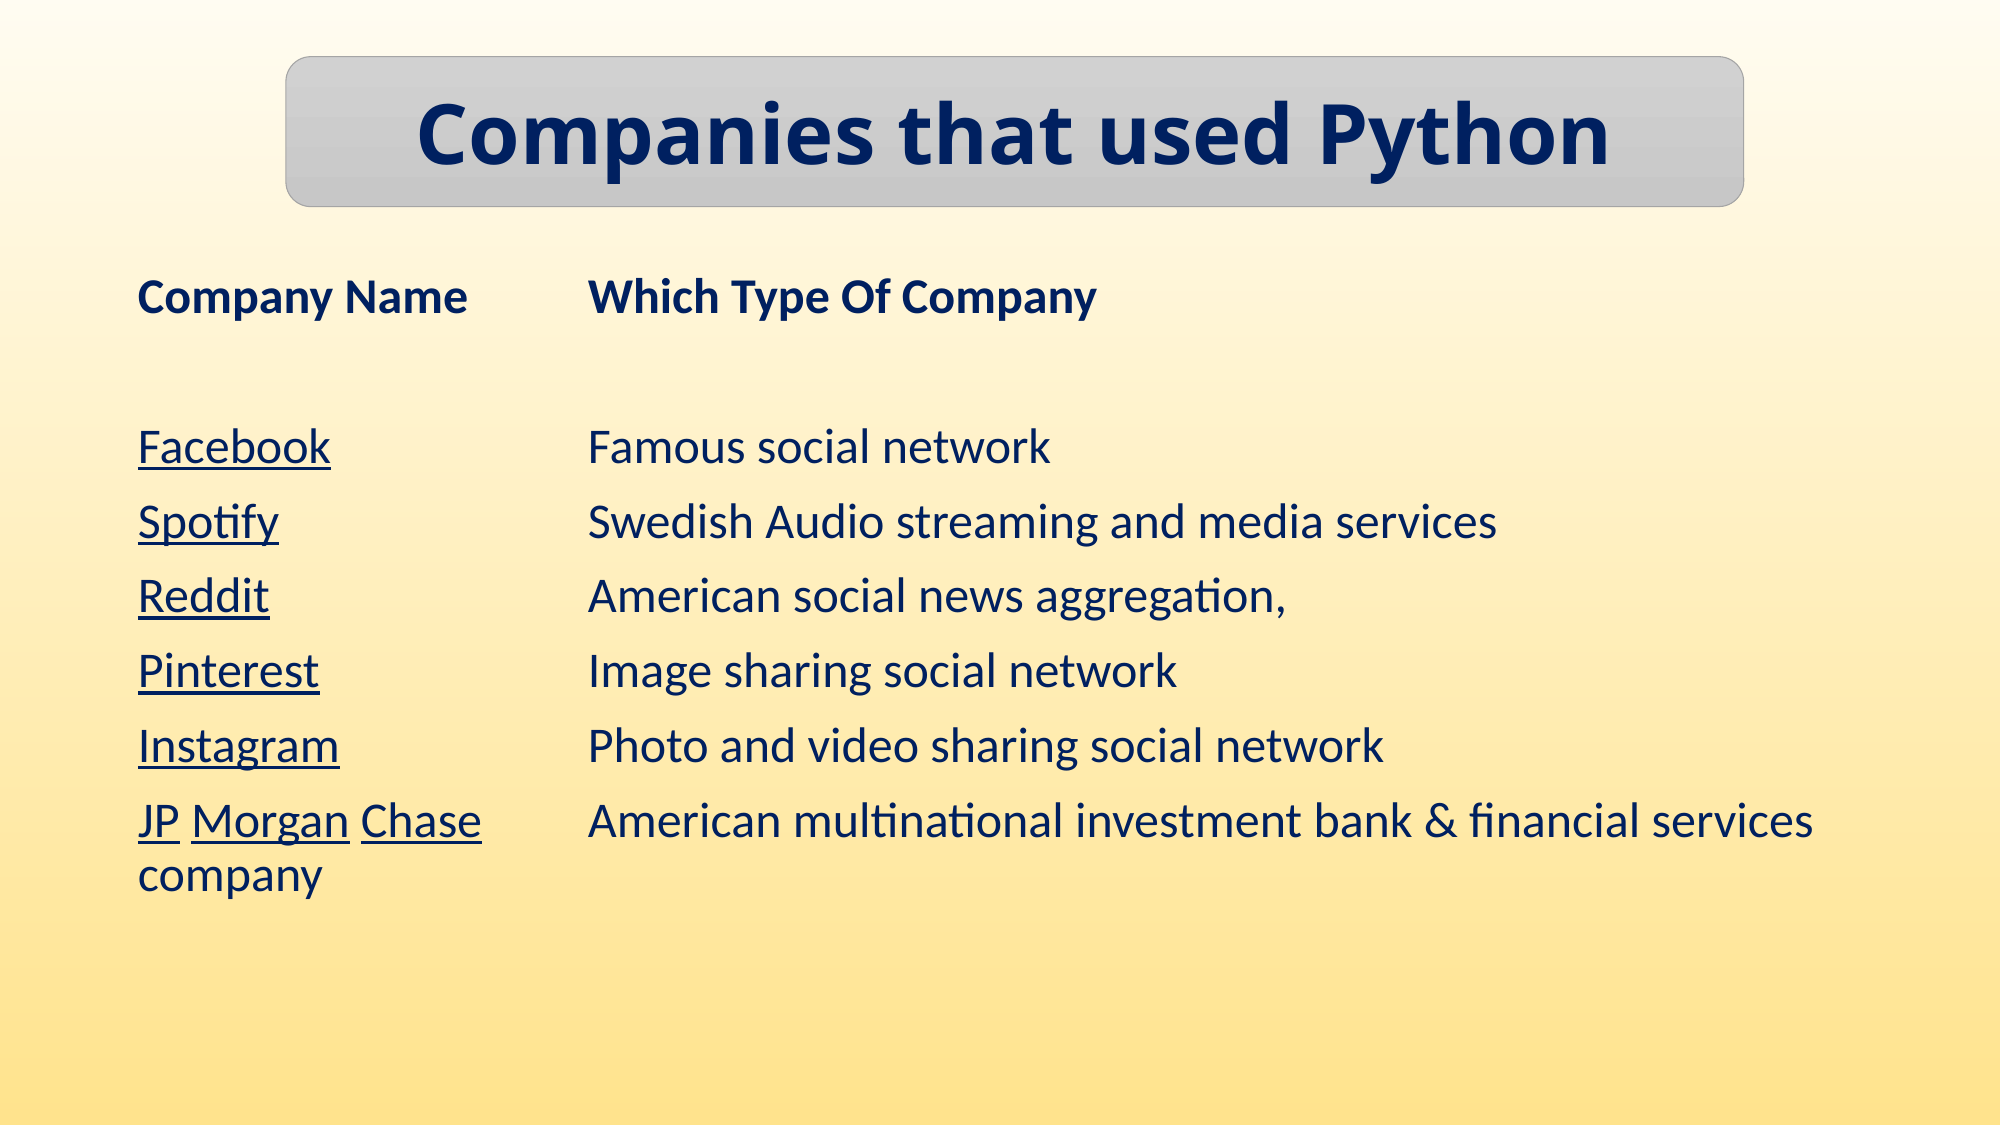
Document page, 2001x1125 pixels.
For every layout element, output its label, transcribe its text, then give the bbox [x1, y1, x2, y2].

list Company Name Which Type Of Company Facebook Famous social network Spotify Swedish Audio streaming and media services Reddit American social news aggregation, Pinterest Image sharing social network Instagram Photo and video sharing social network JP Morgan Chase American multinational investment bank & financial services company [122, 263, 1848, 1090]
text_box Companies that used Python [285, 56, 1745, 208]
